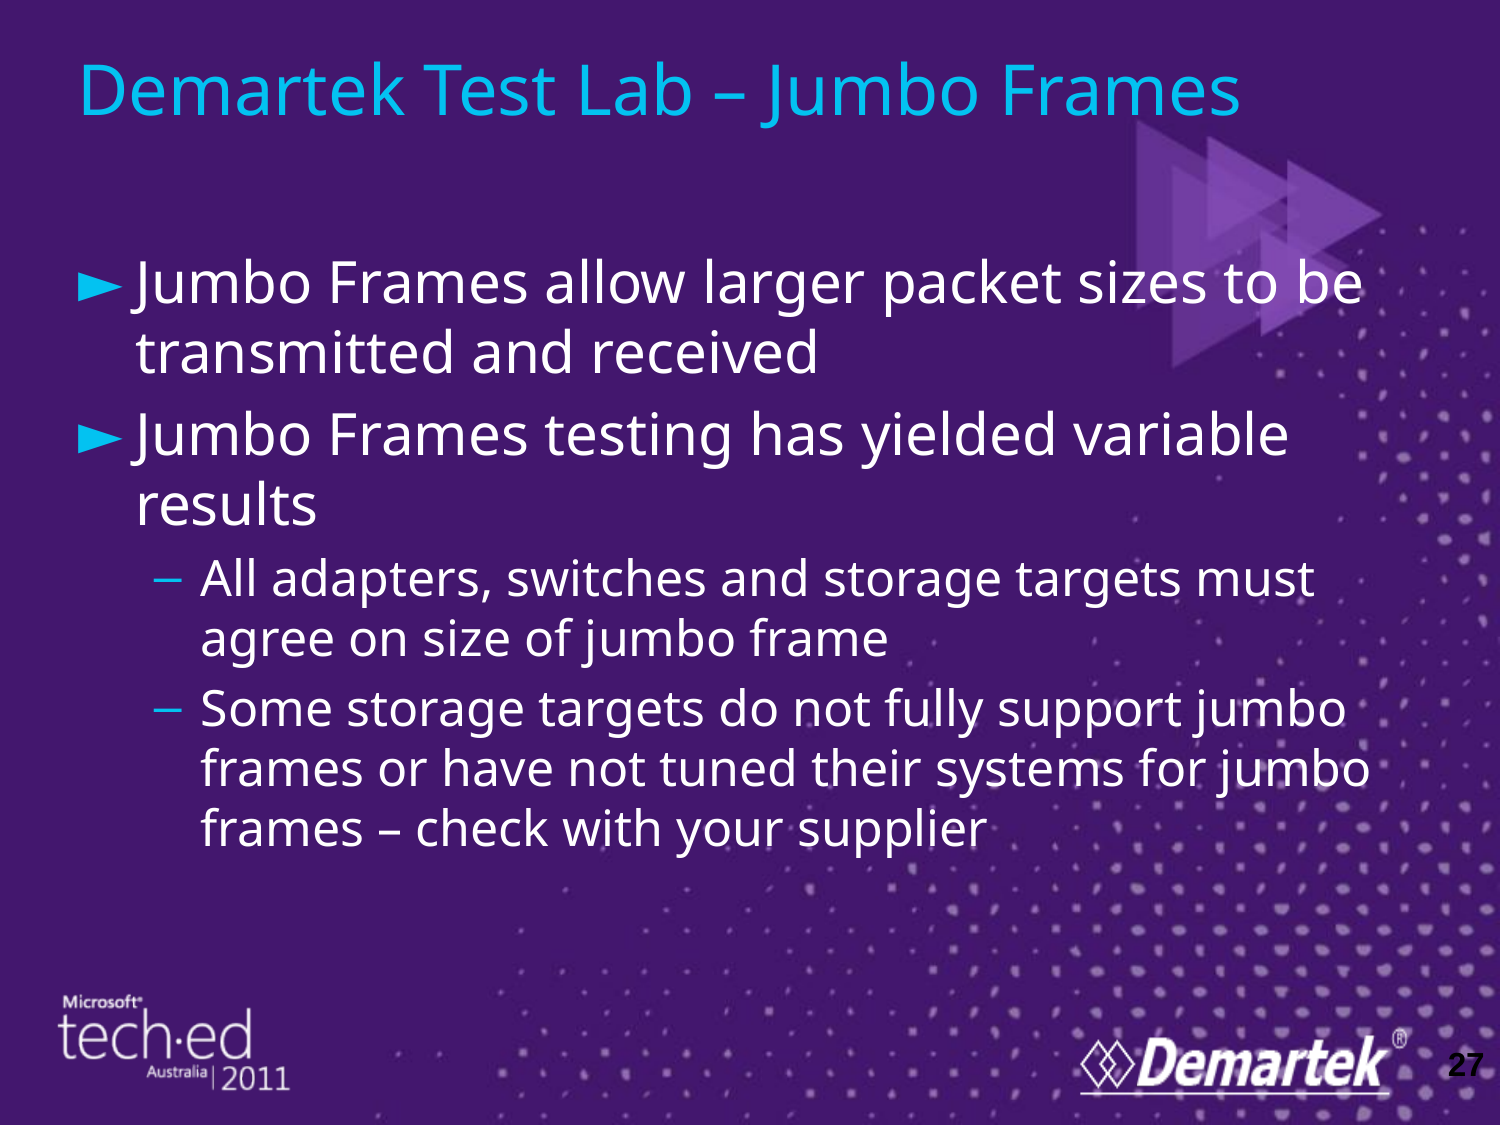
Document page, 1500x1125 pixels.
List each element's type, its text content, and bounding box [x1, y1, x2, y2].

slide_number 27 [1424, 1024, 1500, 1103]
list Jumbo Frames allow larger packet sizes to be transmitted and received Jumbo Frames testing has yielded variable results All adapters, switches and storage targets must agree on size of jumbo frame Some storage targets do not fully support jumbo frames or have not tuned their systems for jumbo frames – check with your supplier [63, 237, 1436, 819]
picture [0, 0, 1500, 1125]
title Demartek Test Lab – Jumbo Frames [62, 37, 1438, 138]
